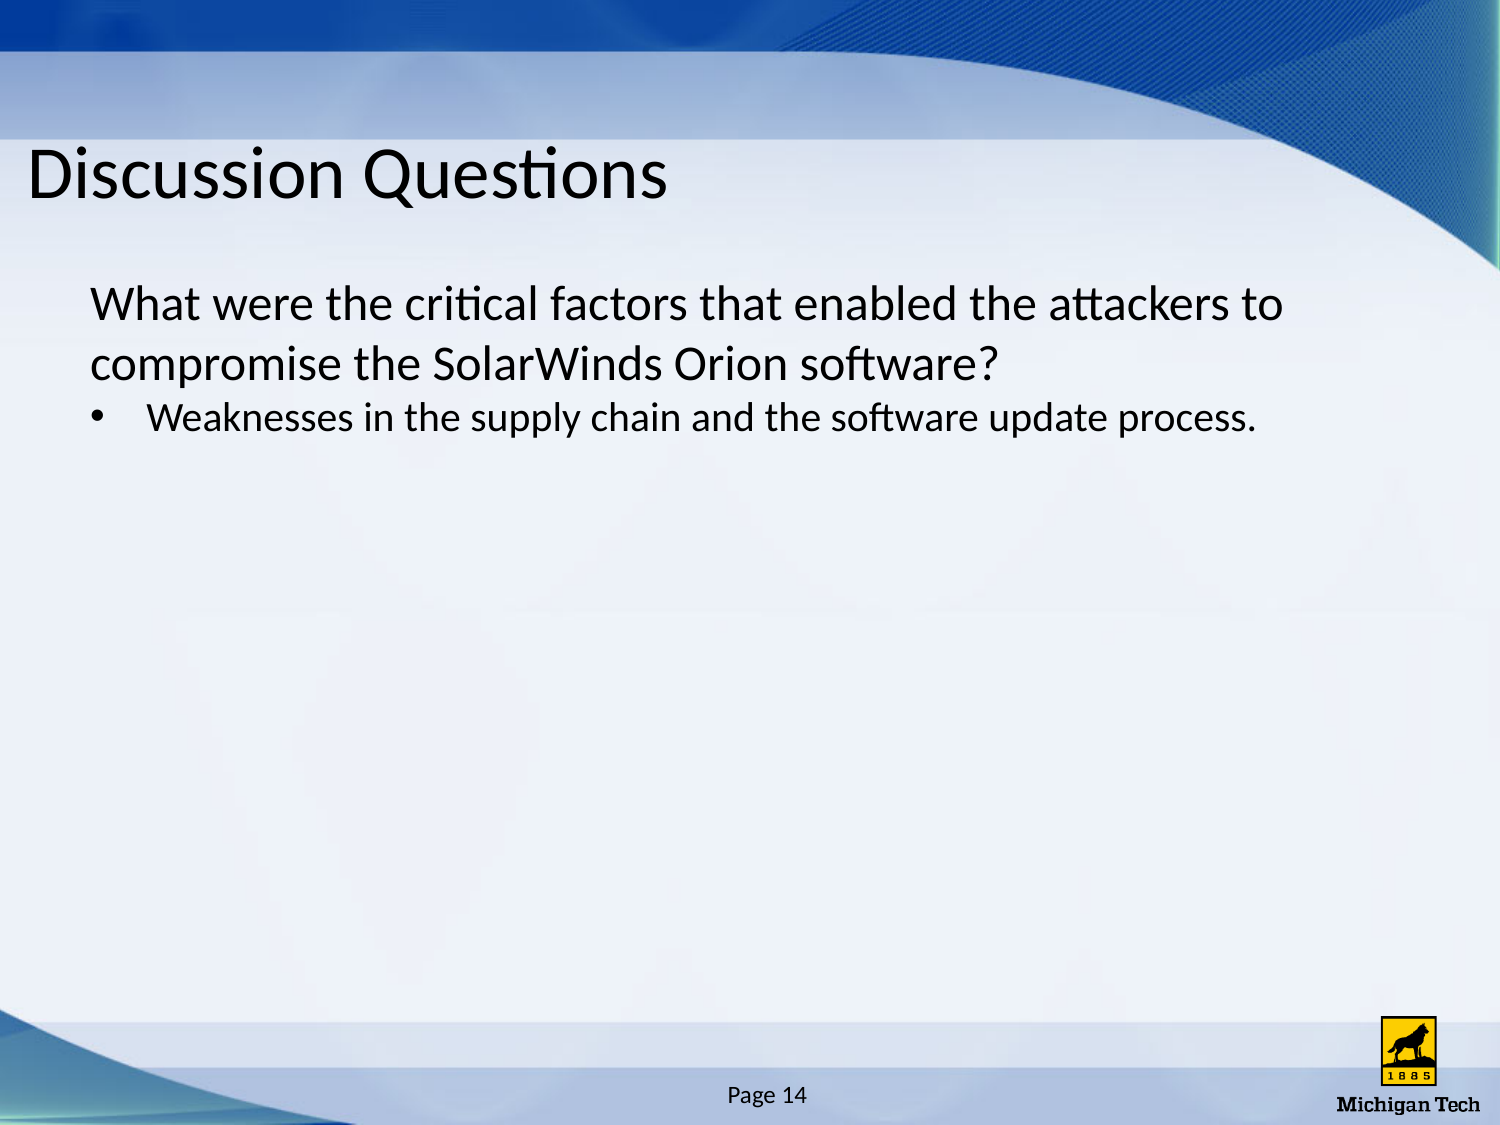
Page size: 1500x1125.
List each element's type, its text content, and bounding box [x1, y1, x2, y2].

list What were the critical factors that enabled the attackers to compromise the SolarWinds Orion software? Weaknesses in the supply chain and the software update process. [75, 262, 1425, 1063]
title Discussion Questions [12, 75, 1263, 263]
picture [0, 0, 1500, 1125]
